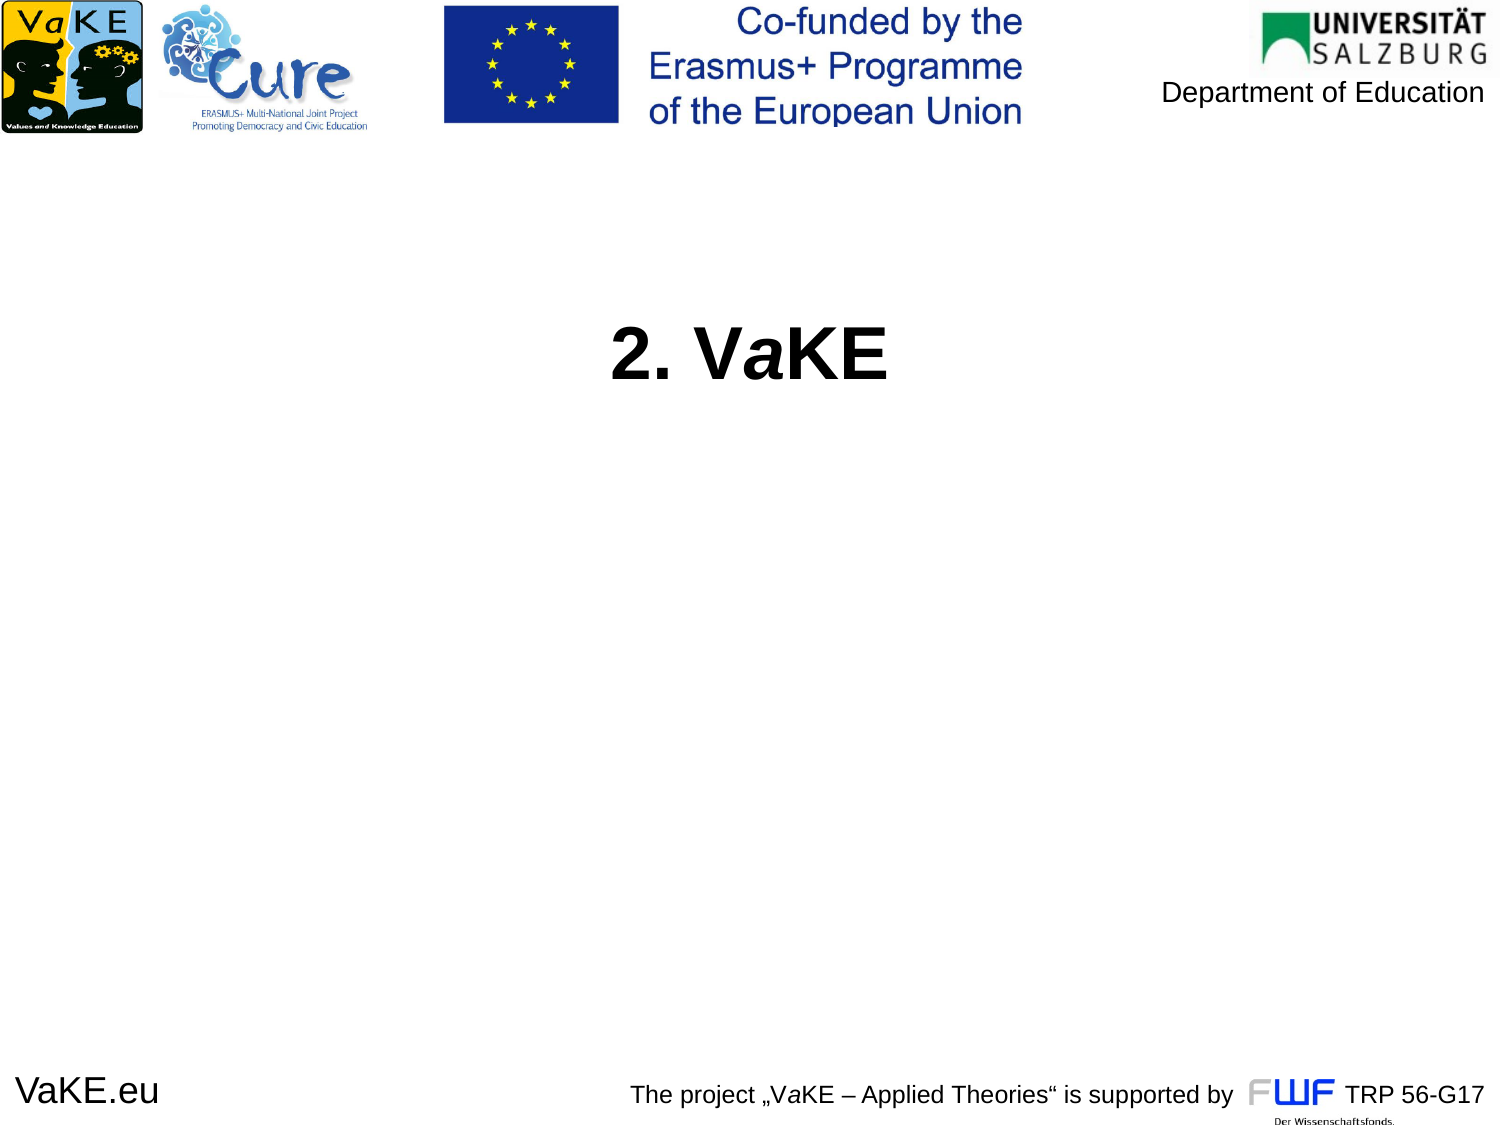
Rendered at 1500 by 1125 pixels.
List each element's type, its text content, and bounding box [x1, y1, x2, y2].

picture [1249, 1079, 1394, 1125]
picture [1249, 0, 1500, 78]
text_box 2. VaKE [0, 296, 1500, 402]
picture [0, 0, 145, 135]
